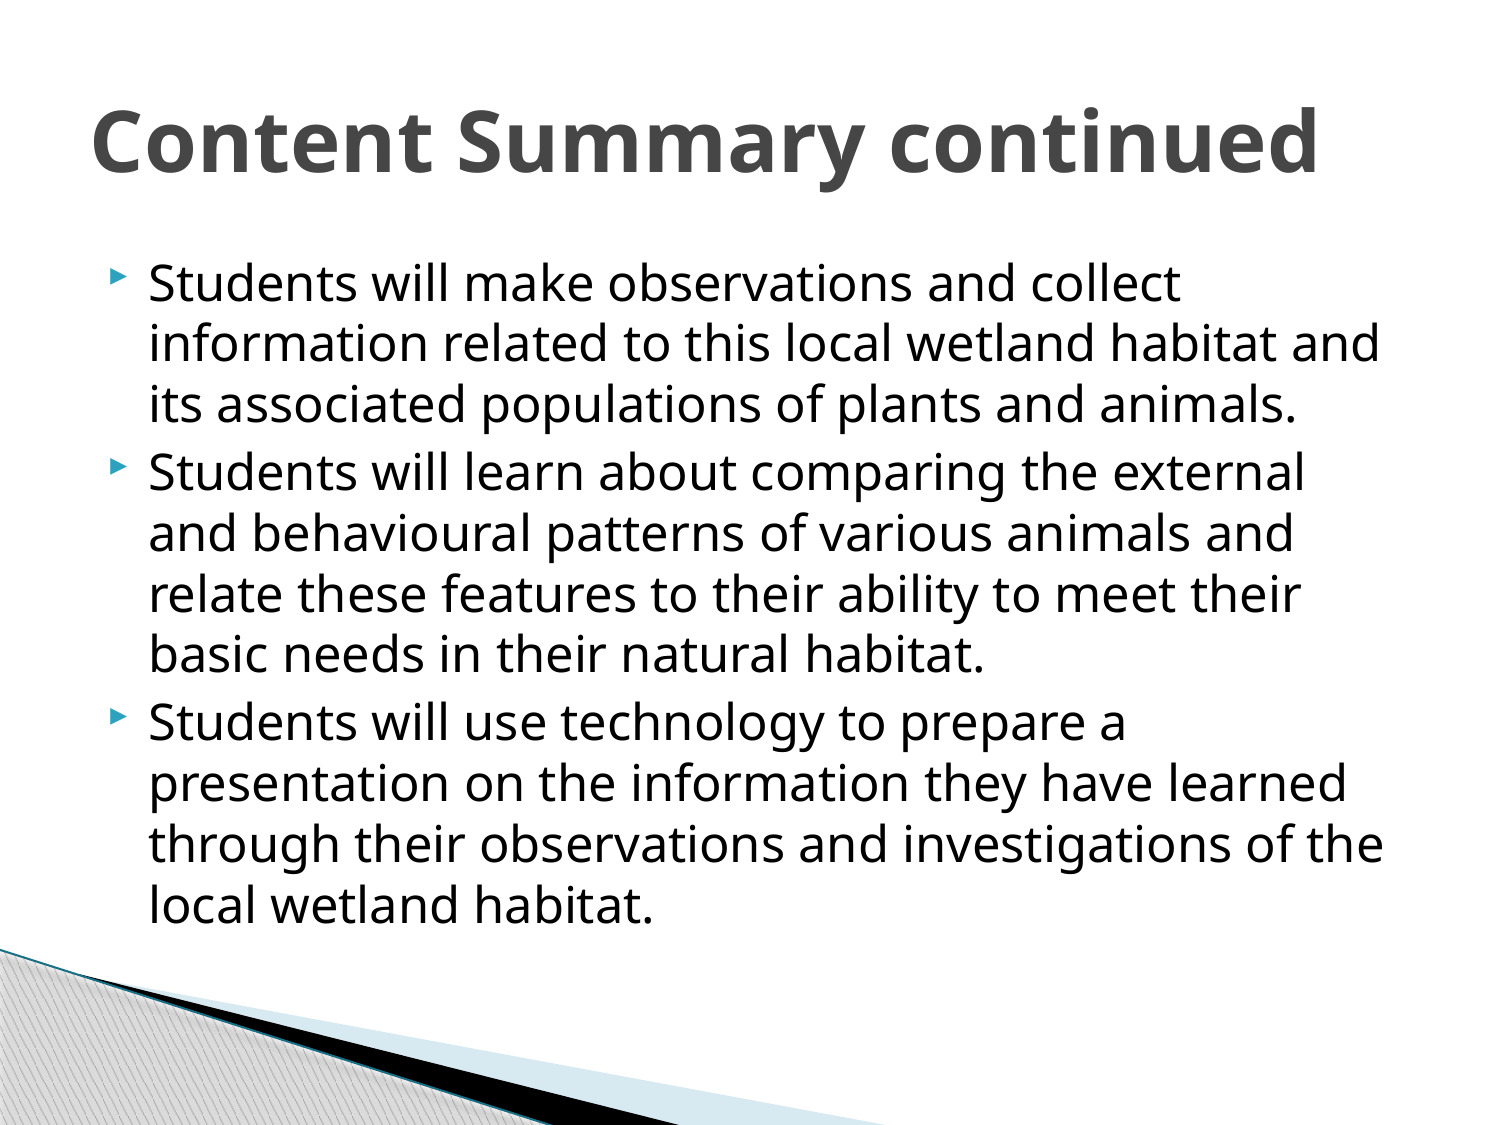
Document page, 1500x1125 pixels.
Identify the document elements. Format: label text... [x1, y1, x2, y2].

list Students will make observations and collect information related to this local wetland habitat and its associated populations of plants and animals. Students will learn about comparing the external and behavioural patterns of various animals and relate these features to their ability to meet their basic needs in their natural habitat. Students will use technology to prepare a presentation on the information they have learned through their observations and investigations of the local wetland habitat. [74, 242, 1426, 986]
title Content Summary continued [75, 45, 1425, 233]
